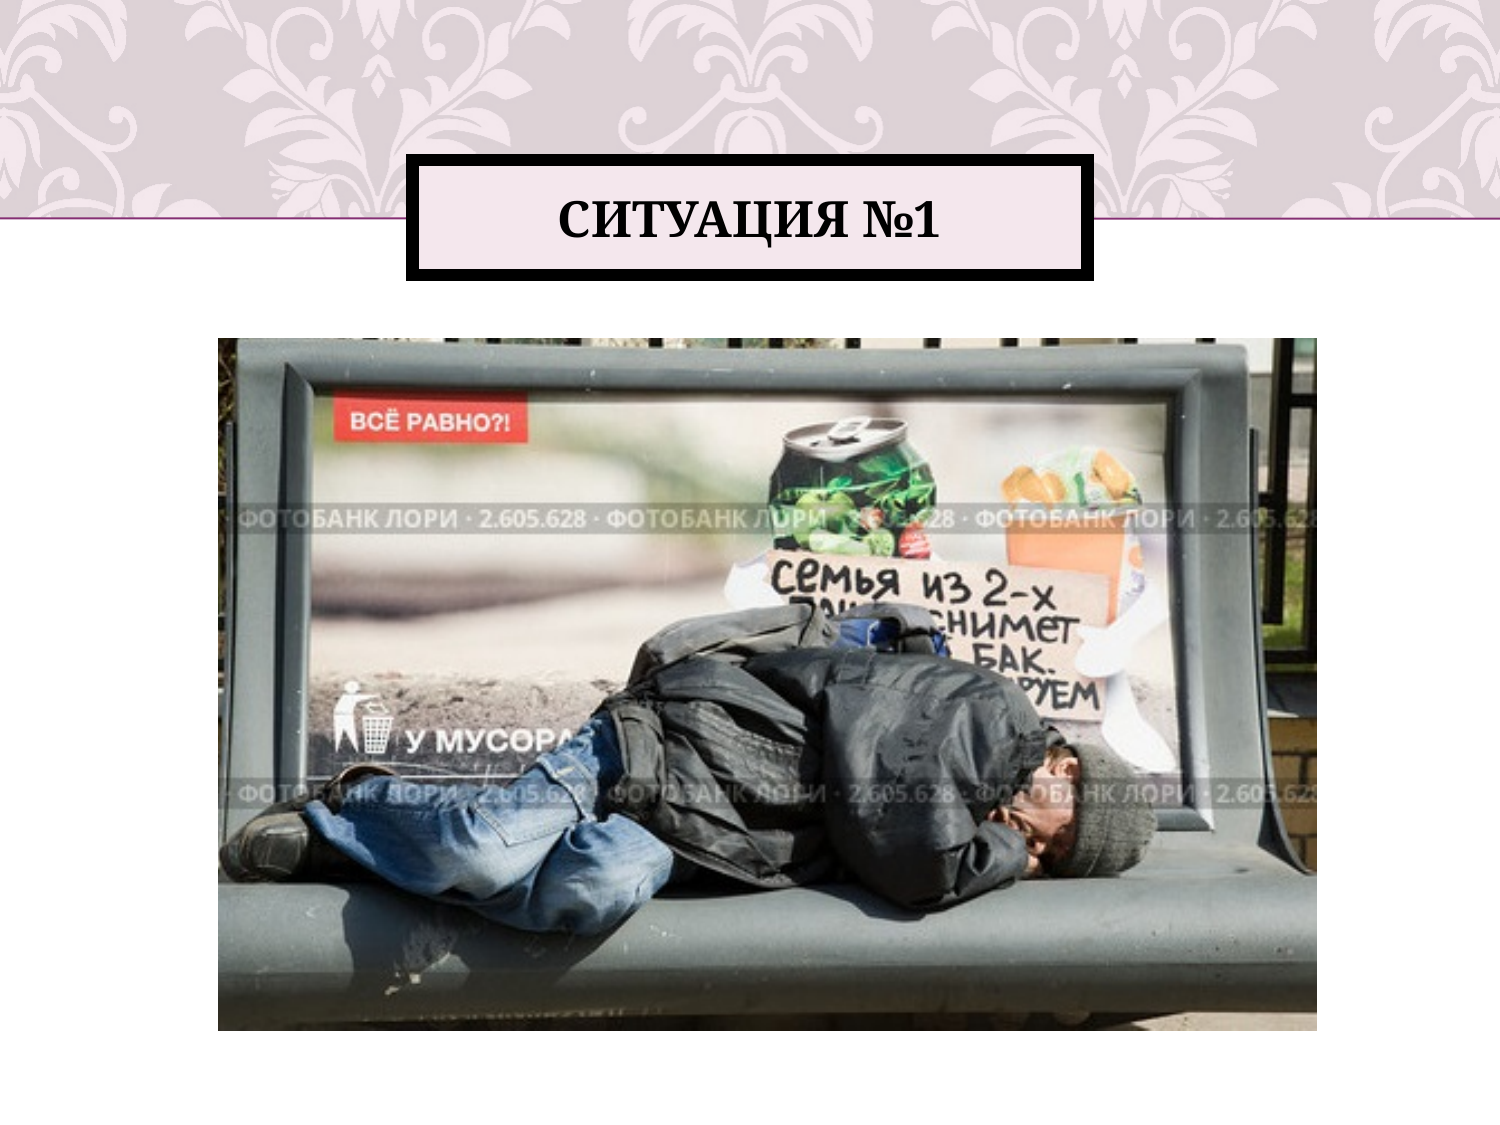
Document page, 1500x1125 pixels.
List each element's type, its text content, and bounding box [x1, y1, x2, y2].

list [218, 337, 1318, 1031]
title Ситуация №1 [406, 154, 1094, 281]
